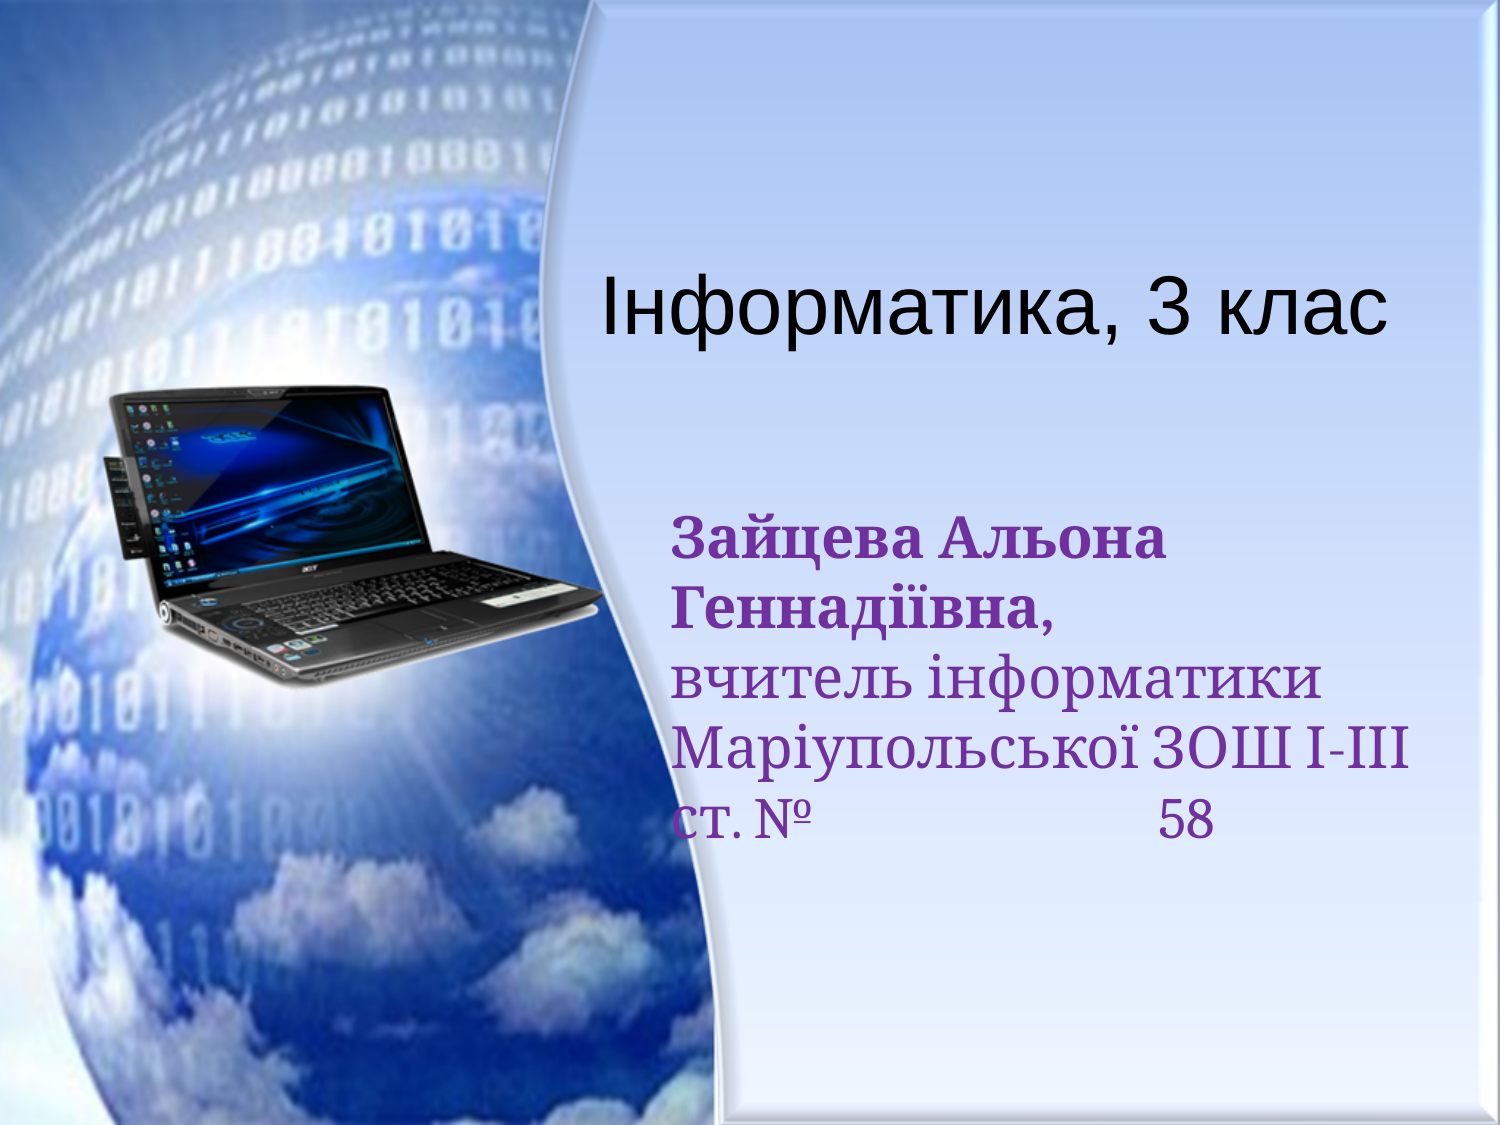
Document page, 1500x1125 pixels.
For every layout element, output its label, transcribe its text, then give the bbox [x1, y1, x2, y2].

text_box Інформатика, 3 клас [584, 243, 1459, 359]
subtitle Зайцева Альона Геннадіївна, вчитель інформатики Маріупольської ЗОШ І-ІІІ ст. № 58 [655, 432, 1500, 897]
picture [0, 0, 1500, 1125]
text_box [734, 486, 766, 639]
